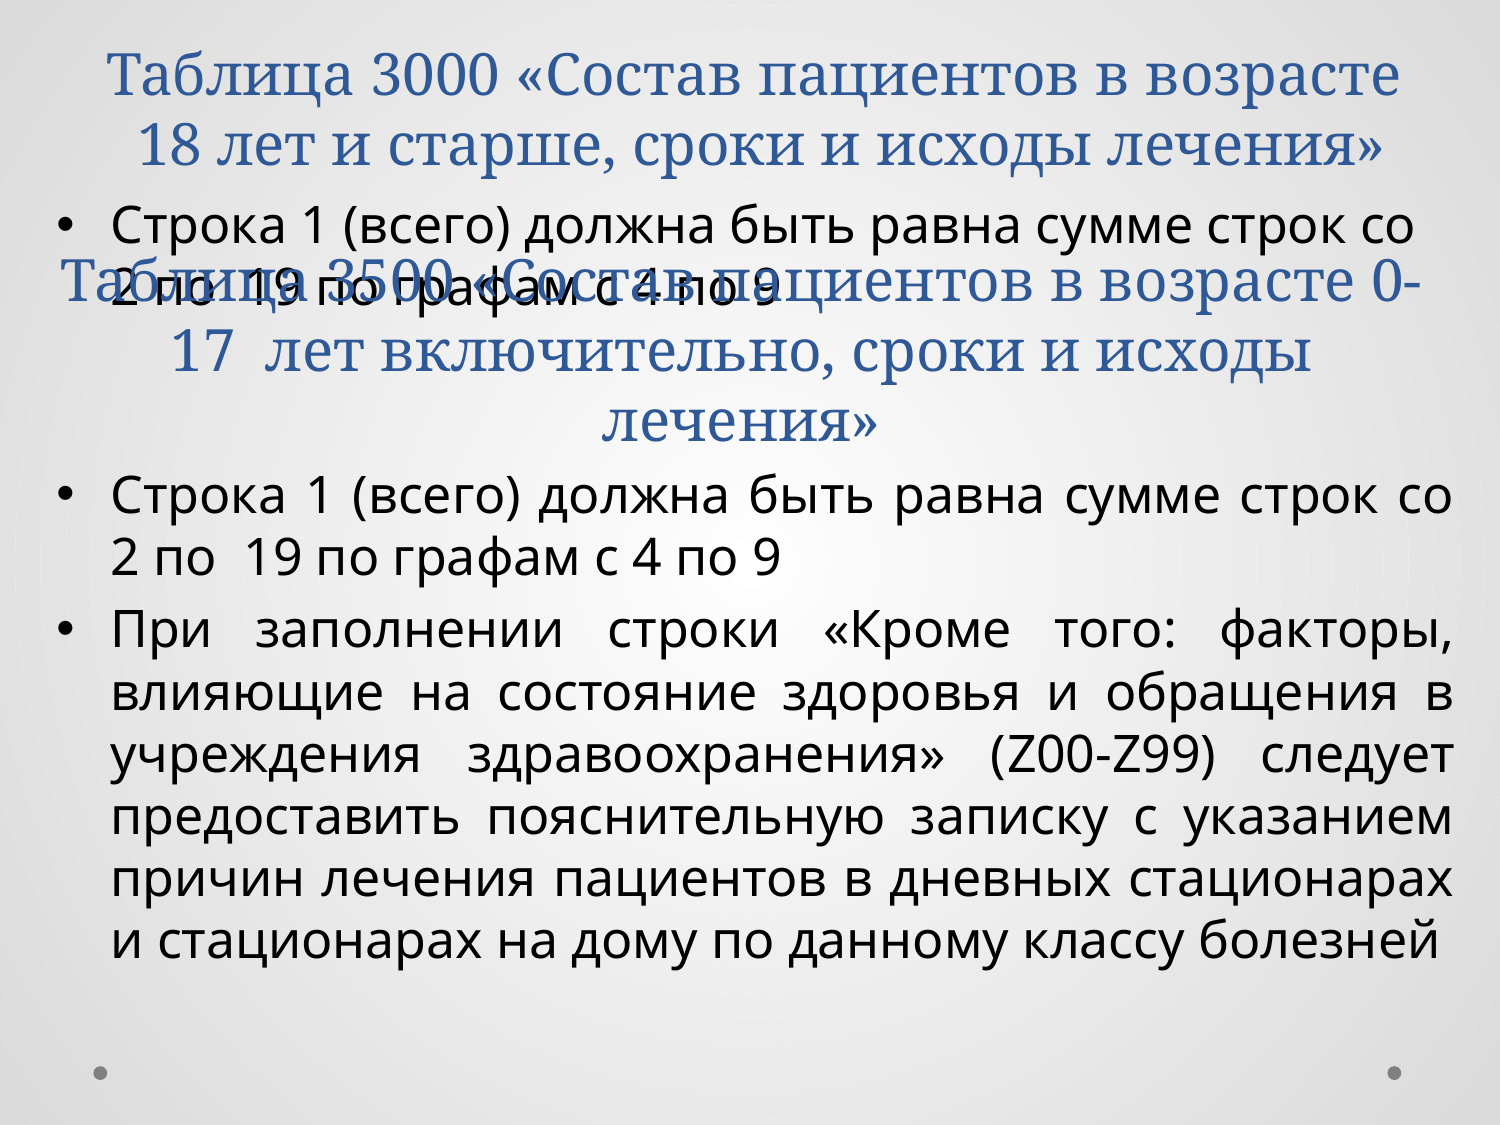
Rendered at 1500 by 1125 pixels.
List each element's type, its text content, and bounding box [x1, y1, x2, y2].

title Таблица 3000 «Состав пациентов в возрасте 18 лет и старше, сроки и исходы лечения» [53, 30, 1471, 184]
list Строка 1 (всего) должна быть равна сумме строк со 2 по 19 по графам с 4 по 9 Строка 1 (всего) должна быть равна сумме строк со 2 по 19 по графам с 4 по 9 При заполнении строки «Кроме того: факторы, влияющие на состояние здоровья и обращения в учреждения здравоохранения» (Z00-Z99) следует предоставить пояснительную записку с указанием причин лечения пациентов в дневных стационарах и стационарах на дому по данному классу болезней [41, 184, 1471, 1005]
text_box Таблица 3500 «Состав пациентов в возрасте 0-17 лет включительно, сроки и исходы лечения» [33, 307, 1451, 461]
